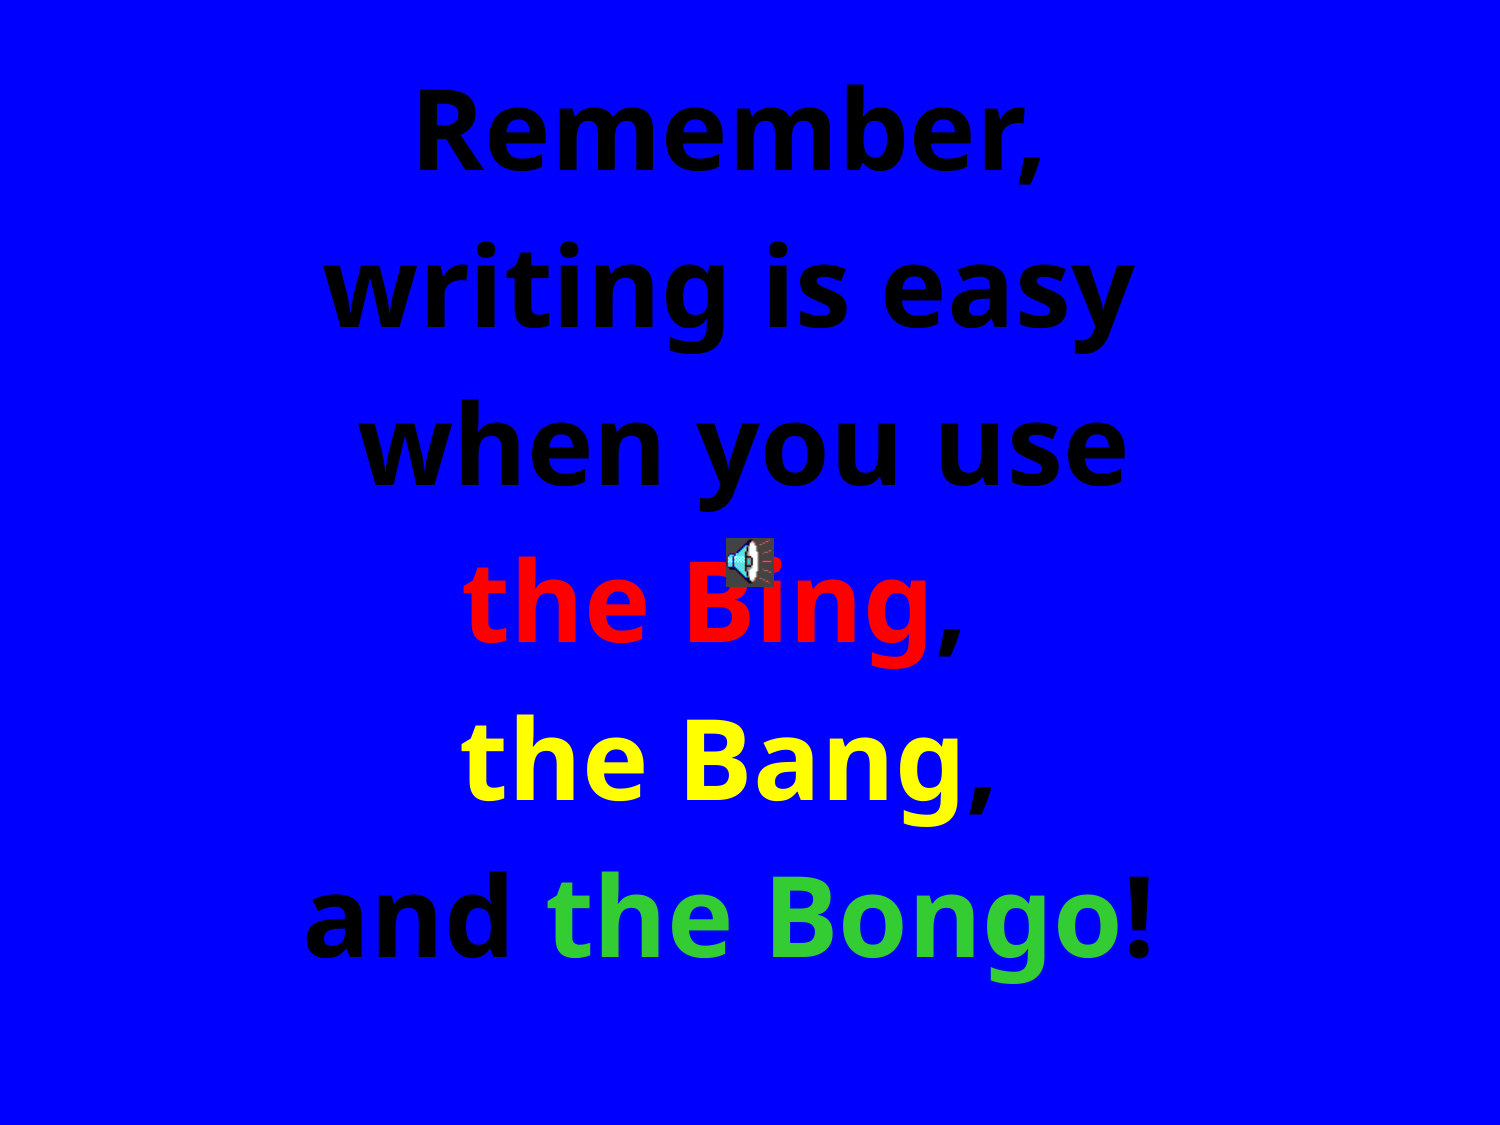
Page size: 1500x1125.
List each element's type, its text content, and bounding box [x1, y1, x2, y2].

picture [724, 537, 776, 588]
text_box Remember, writing is easy when you use the Bing, the Bang, and the Bongo! [162, 50, 1238, 988]
